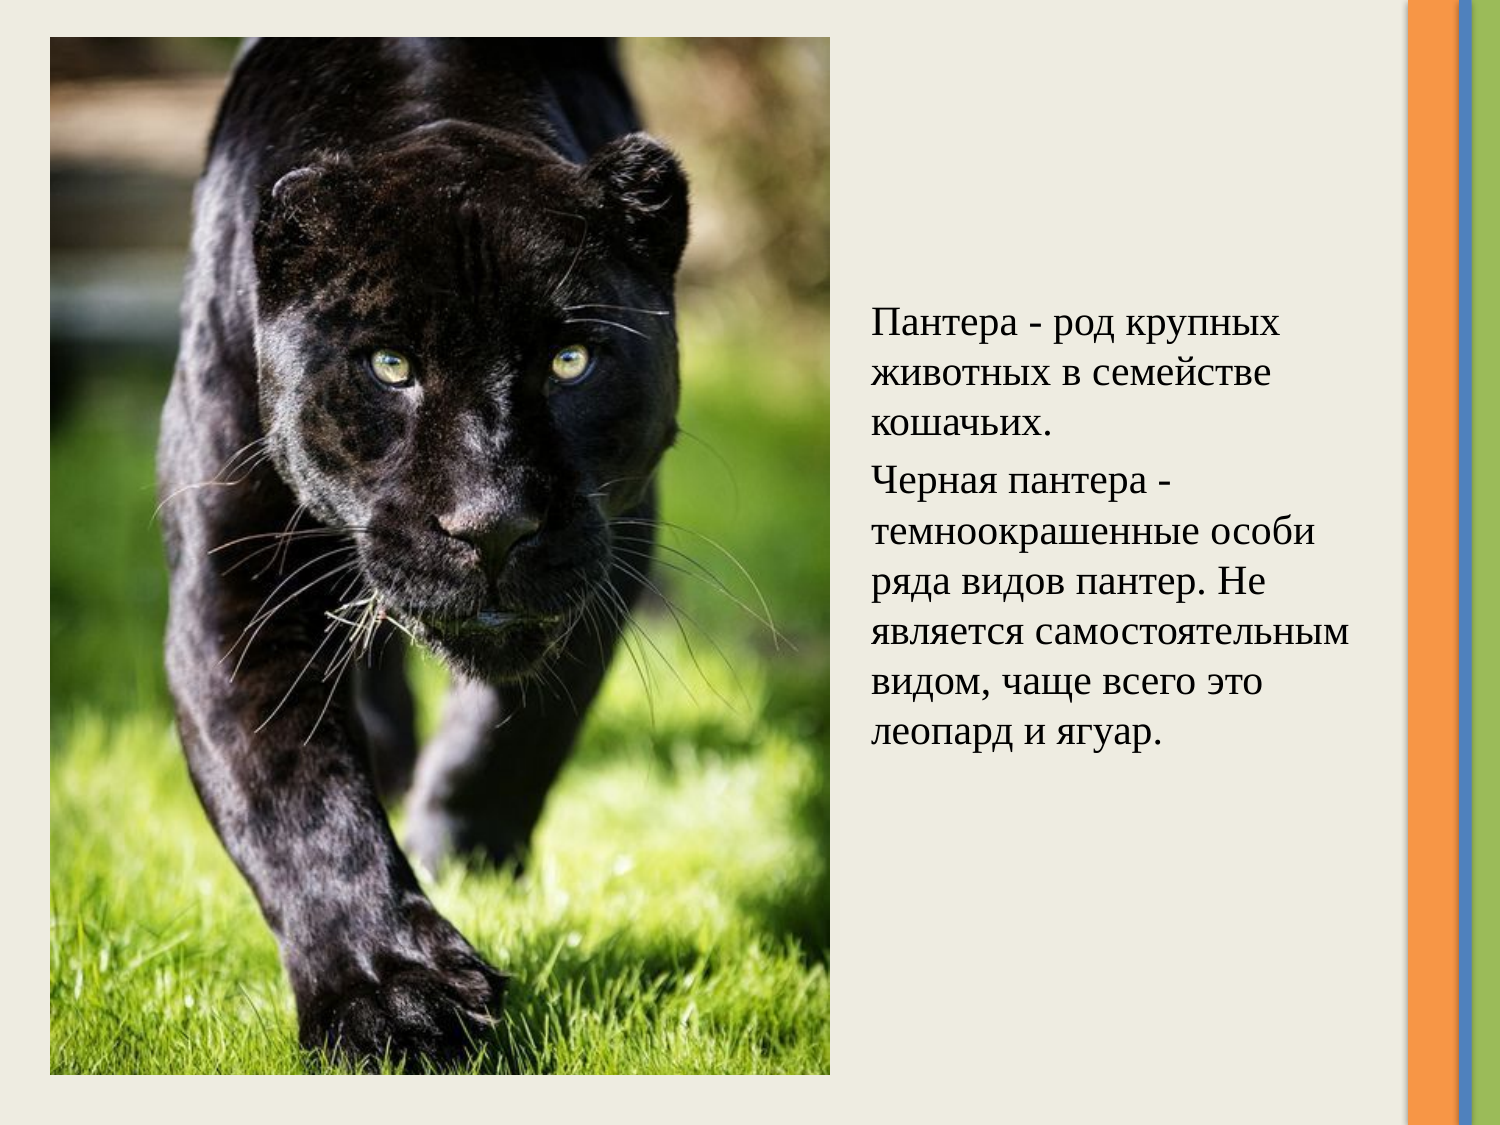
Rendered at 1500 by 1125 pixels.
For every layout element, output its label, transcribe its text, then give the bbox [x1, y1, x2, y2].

picture [49, 37, 831, 1076]
list Пантера - род крупных животных в семействе кошачьих. Черная пантера - темноокрашенные особи ряда видов пантер. Не является самостоятельным видом, чаще всего это леопард и ягуар. [856, 278, 1400, 799]
